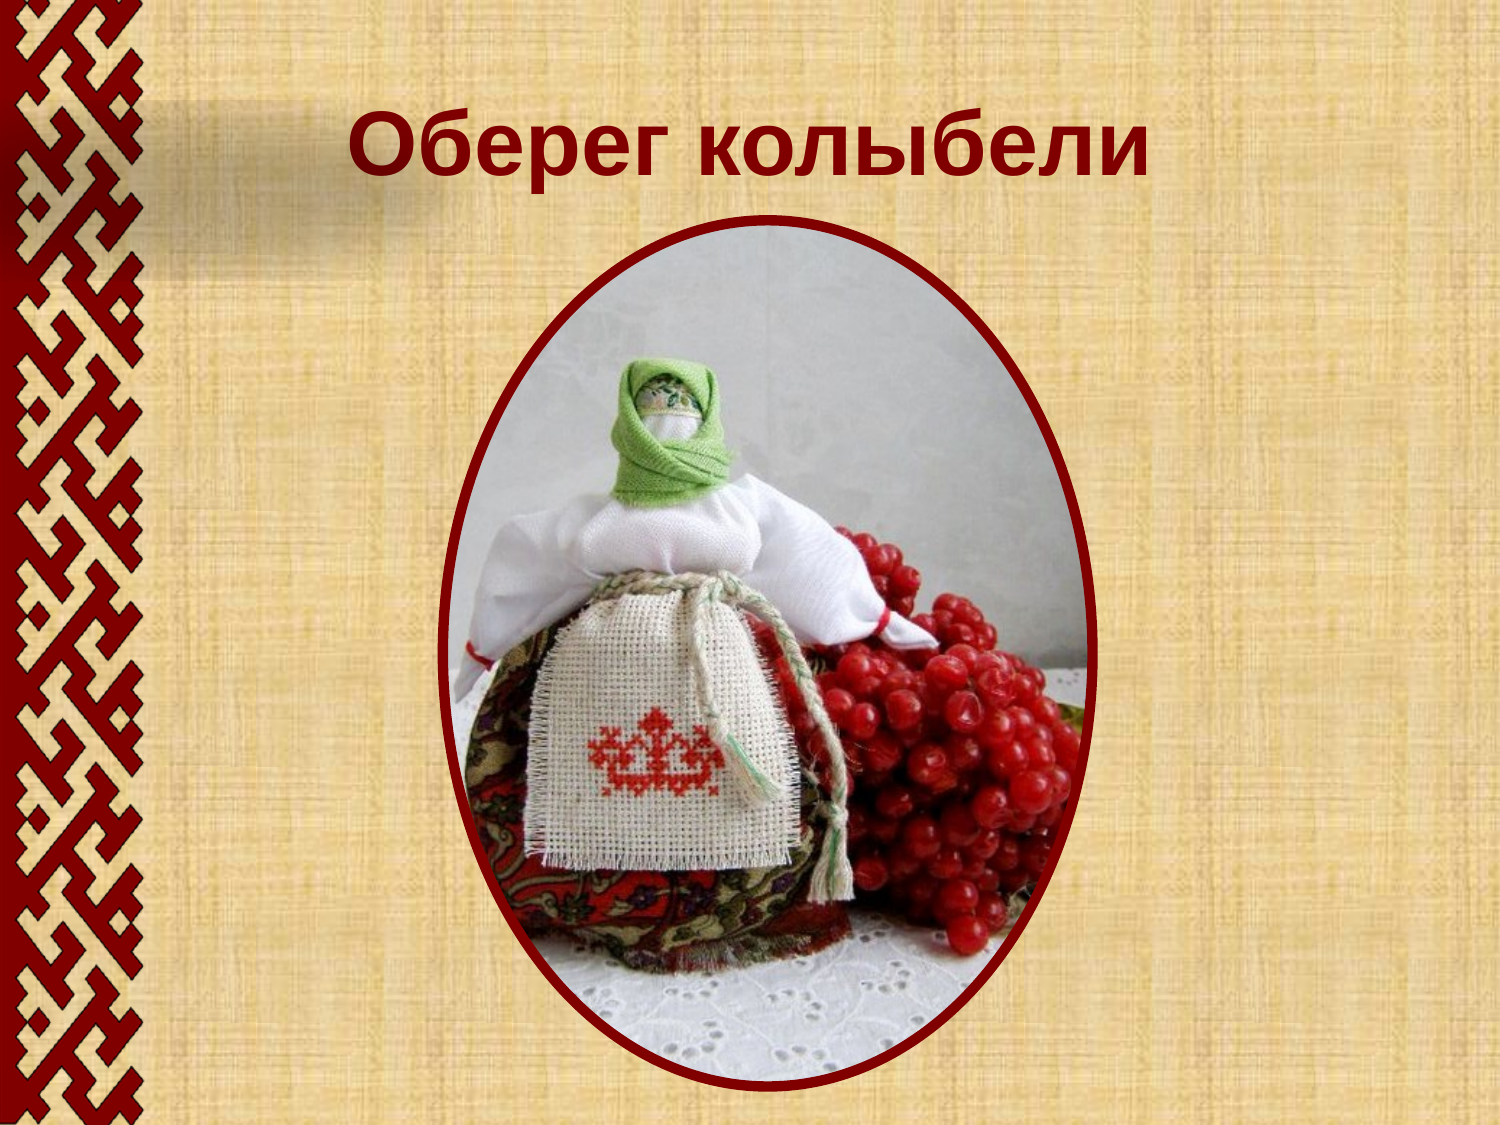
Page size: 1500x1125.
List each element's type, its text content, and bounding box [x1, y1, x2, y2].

title Оберег колыбели [325, 45, 1425, 233]
picture [0, 0, 1500, 1125]
